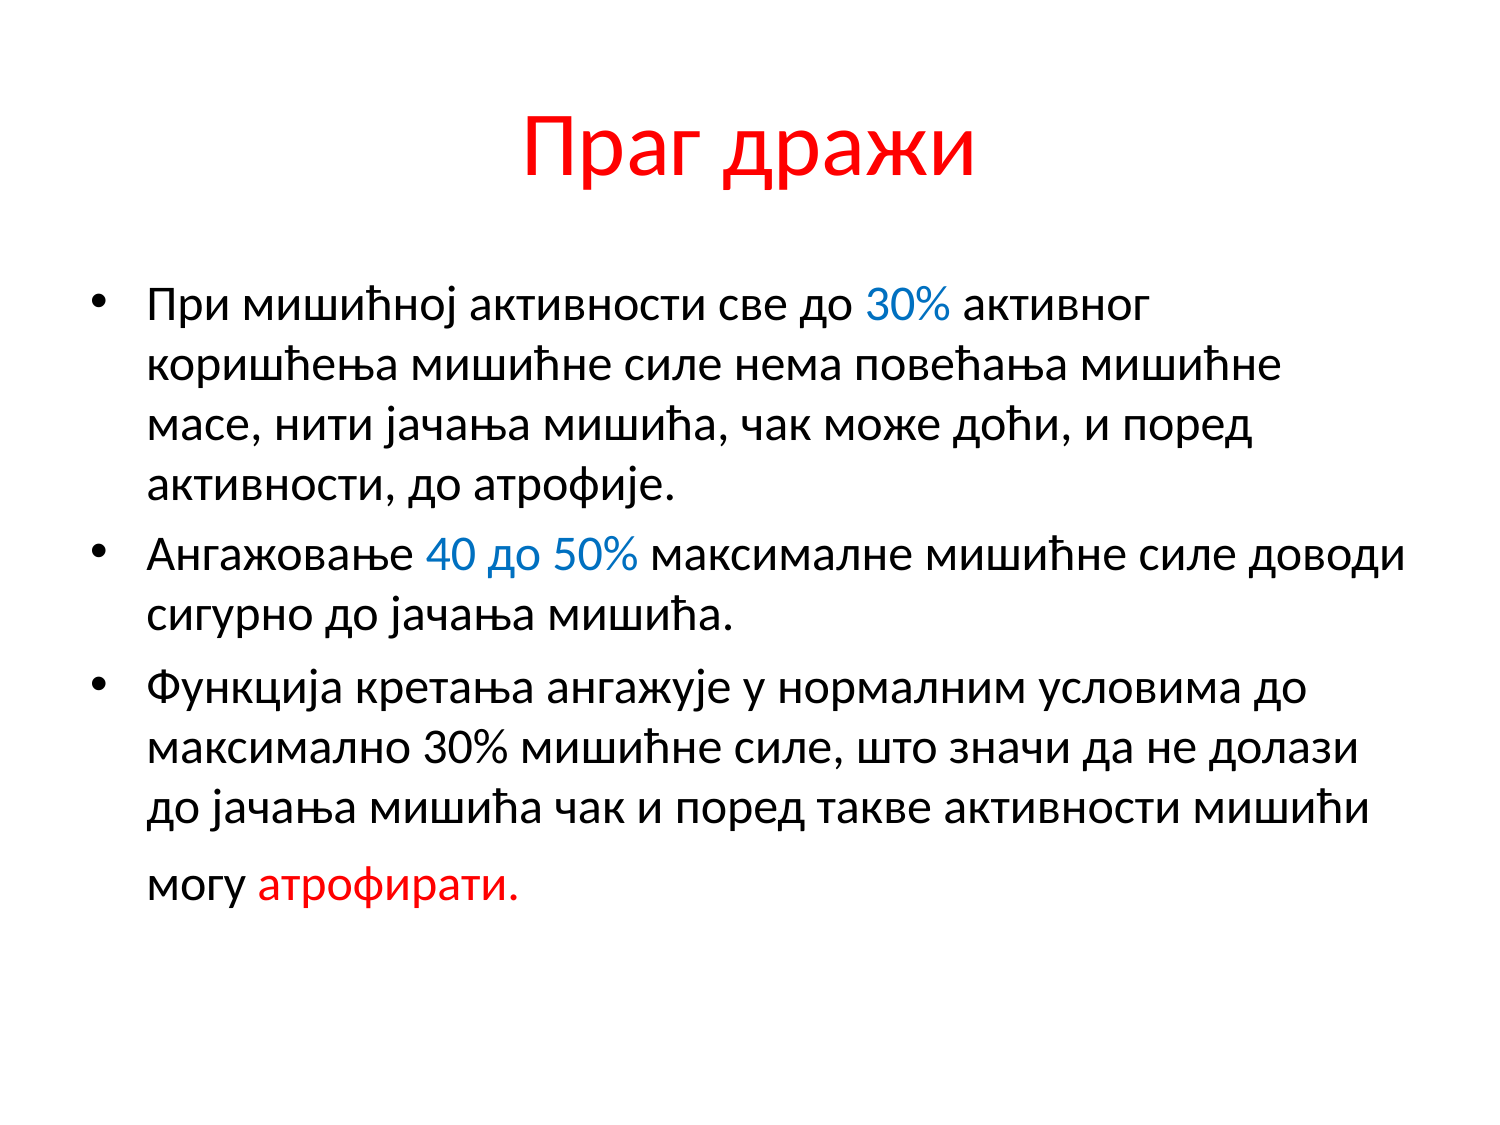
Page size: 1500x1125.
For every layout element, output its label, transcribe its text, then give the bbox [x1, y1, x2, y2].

list При мишићној активности све до 30% активног коришћења мишићне силе нема повећања мишићне масе, нити јачања мишића, чак може доћи, и поред активности, до атрофије. Ангажовање 40 до 50% максималне мишићне силе доводи сигурно до јачања мишића. Функција кретања ангажује у нормалним условима до максимално 30% мишићне силе, што значи да не долази до јачања мишића чак и поред такве активности мишићи могу атрофирати. [75, 262, 1425, 1059]
title Праг дражи [75, 45, 1425, 233]
